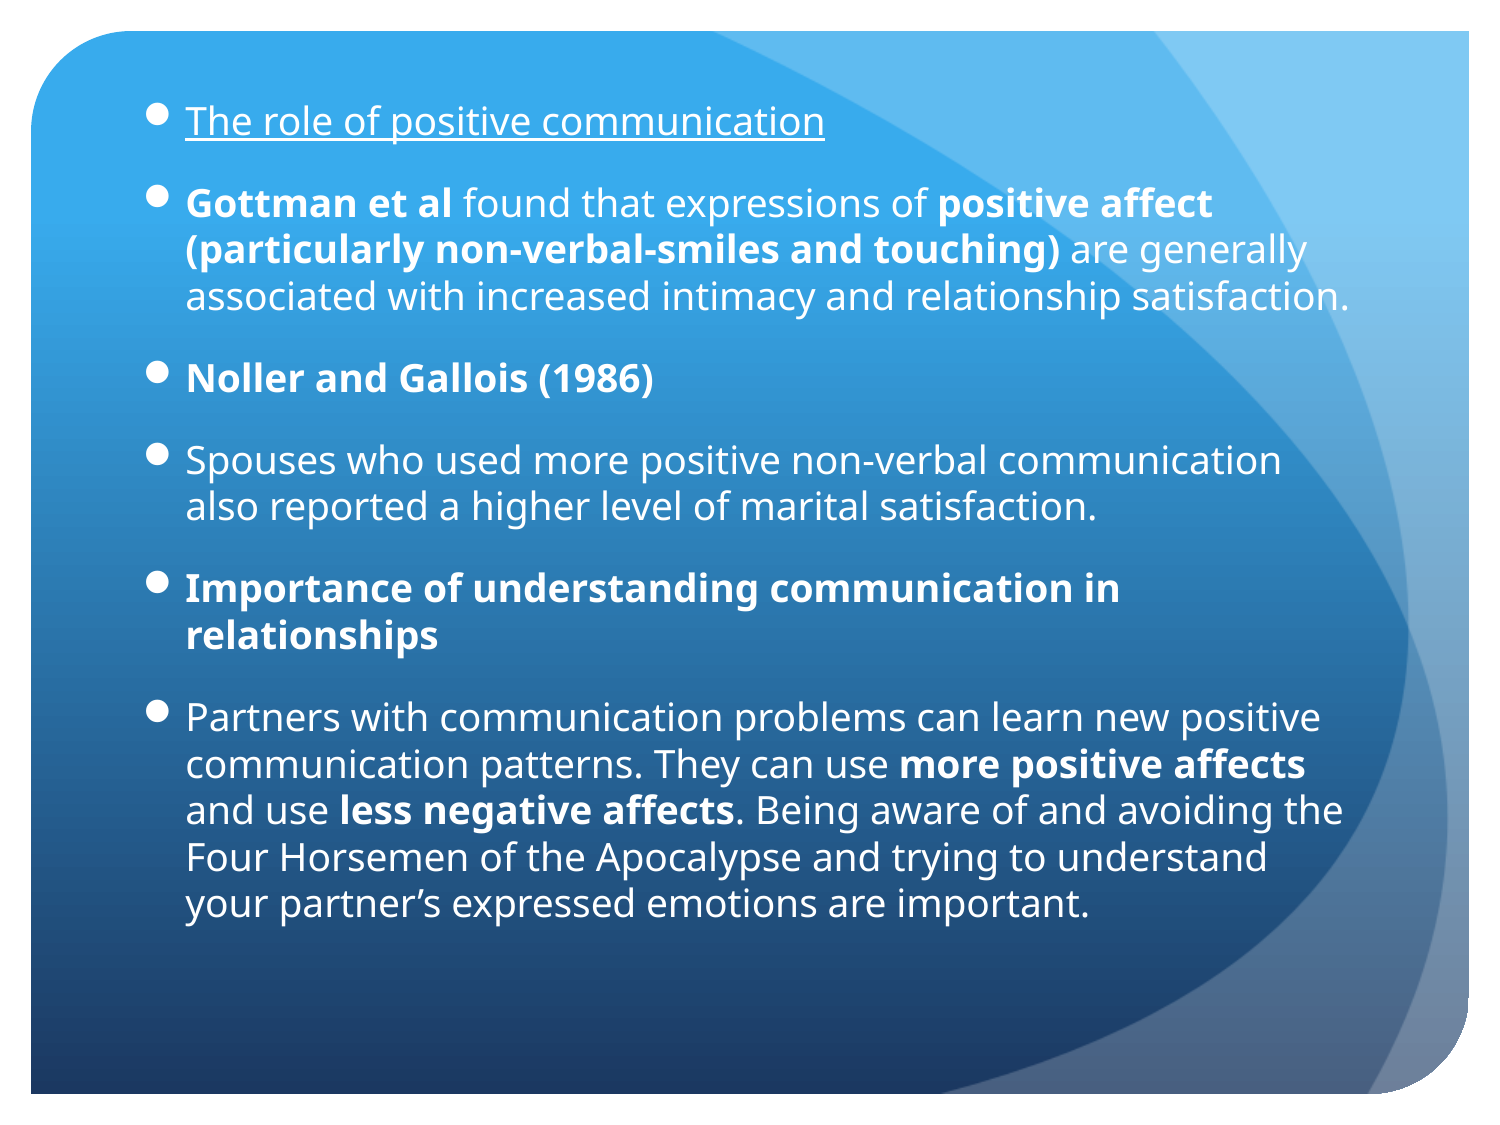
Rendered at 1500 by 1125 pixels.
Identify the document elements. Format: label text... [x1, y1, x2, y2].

list The role of positive communication Gottman et al found that expressions of positive affect (particularly non-verbal-smiles and touching) are generally associated with increased intimacy and relationship satisfaction. Noller and Gallois (1986) Spouses who used more positive non-verbal communication also reported a higher level of marital satisfaction. Importance of understanding communication in relationships Partners with communication problems can learn new positive communication patterns. They can use more positive affects and use less negative affects. Being aware of and avoiding the Four Horsemen of the Apocalypse and trying to understand your partner’s expressed emotions are important. [127, 88, 1372, 991]
picture [24, 30, 1473, 1094]
